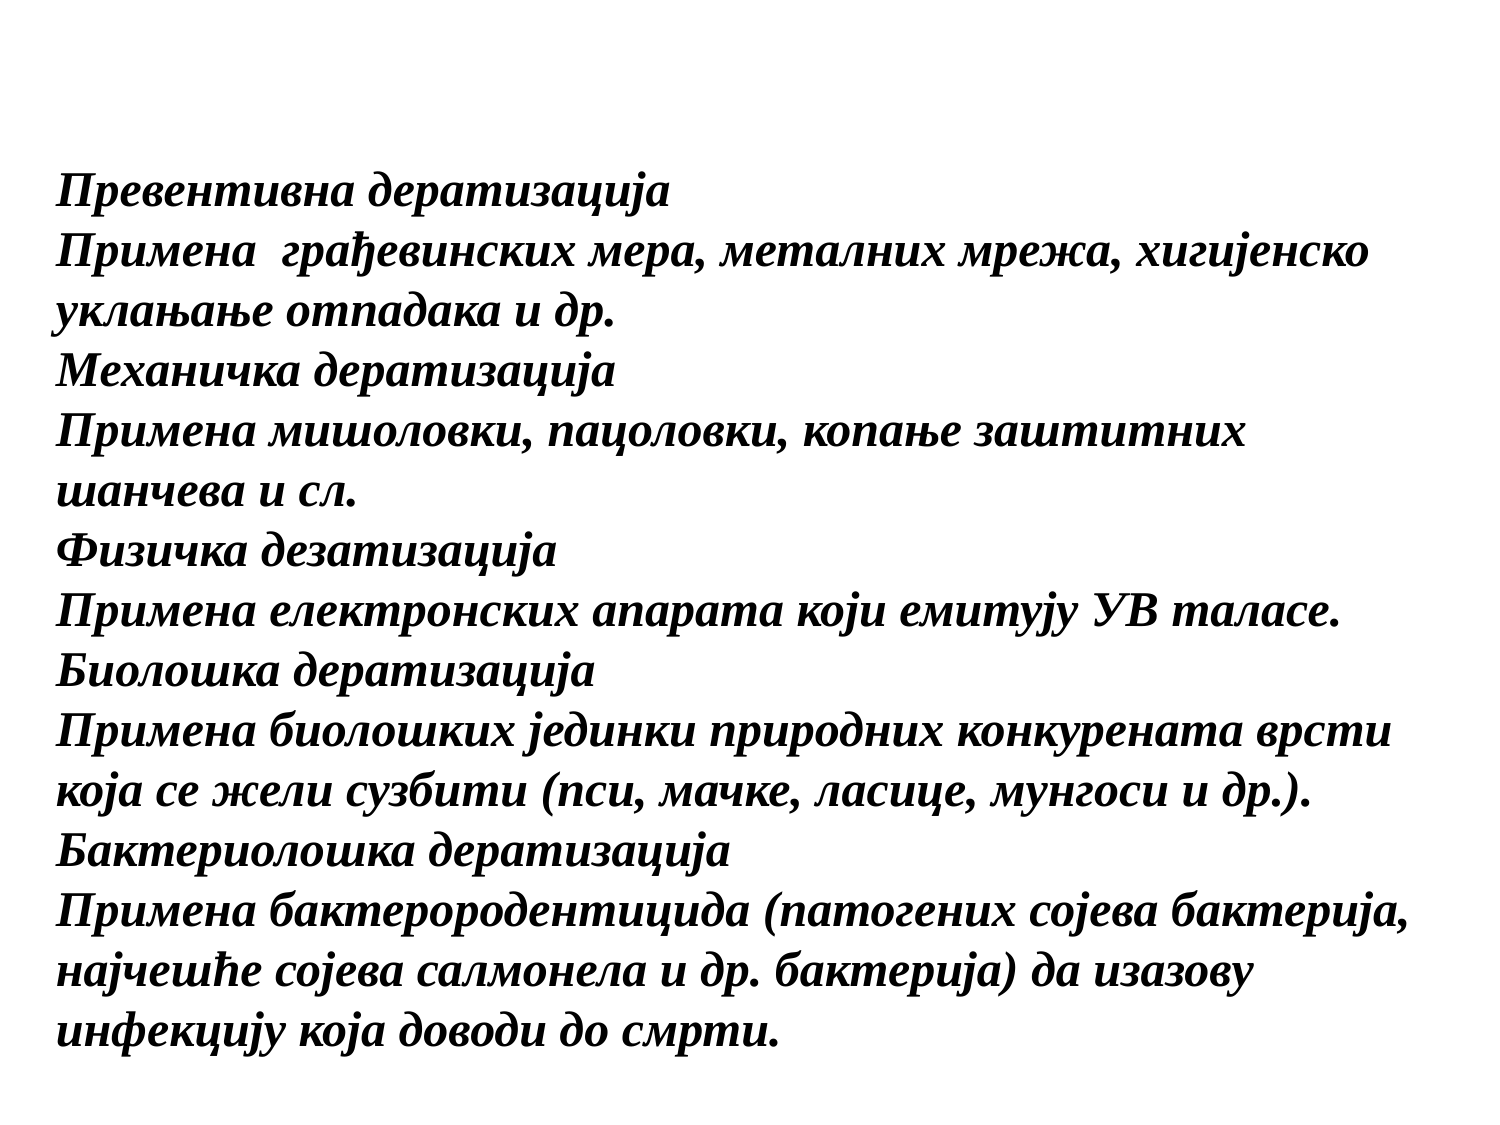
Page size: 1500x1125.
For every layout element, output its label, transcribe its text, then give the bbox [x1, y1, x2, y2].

text_box Превентивна дератизација Примена грађевинских мера, металних мрежа, хигијенско уклањање отпадака и др. Механичка дератизација Примена мишоловки, пацоловки, копање заштитних шанчева и сл. Физичка дезатизација Примена електронских апарата који емитују УВ таласе. Биолошка дератизација Примена биолошких јединки природних конкурената врсти која се жели сузбити (пси, мачке, ласице, мунгоси и др.). Бактериолошка дератизација Примена бактерородентицида (патогених сојева бактерија, најчешће сојева салмонела и др. бактерија) да изазову инфекцију која доводи до смрти. [41, 148, 1464, 1125]
